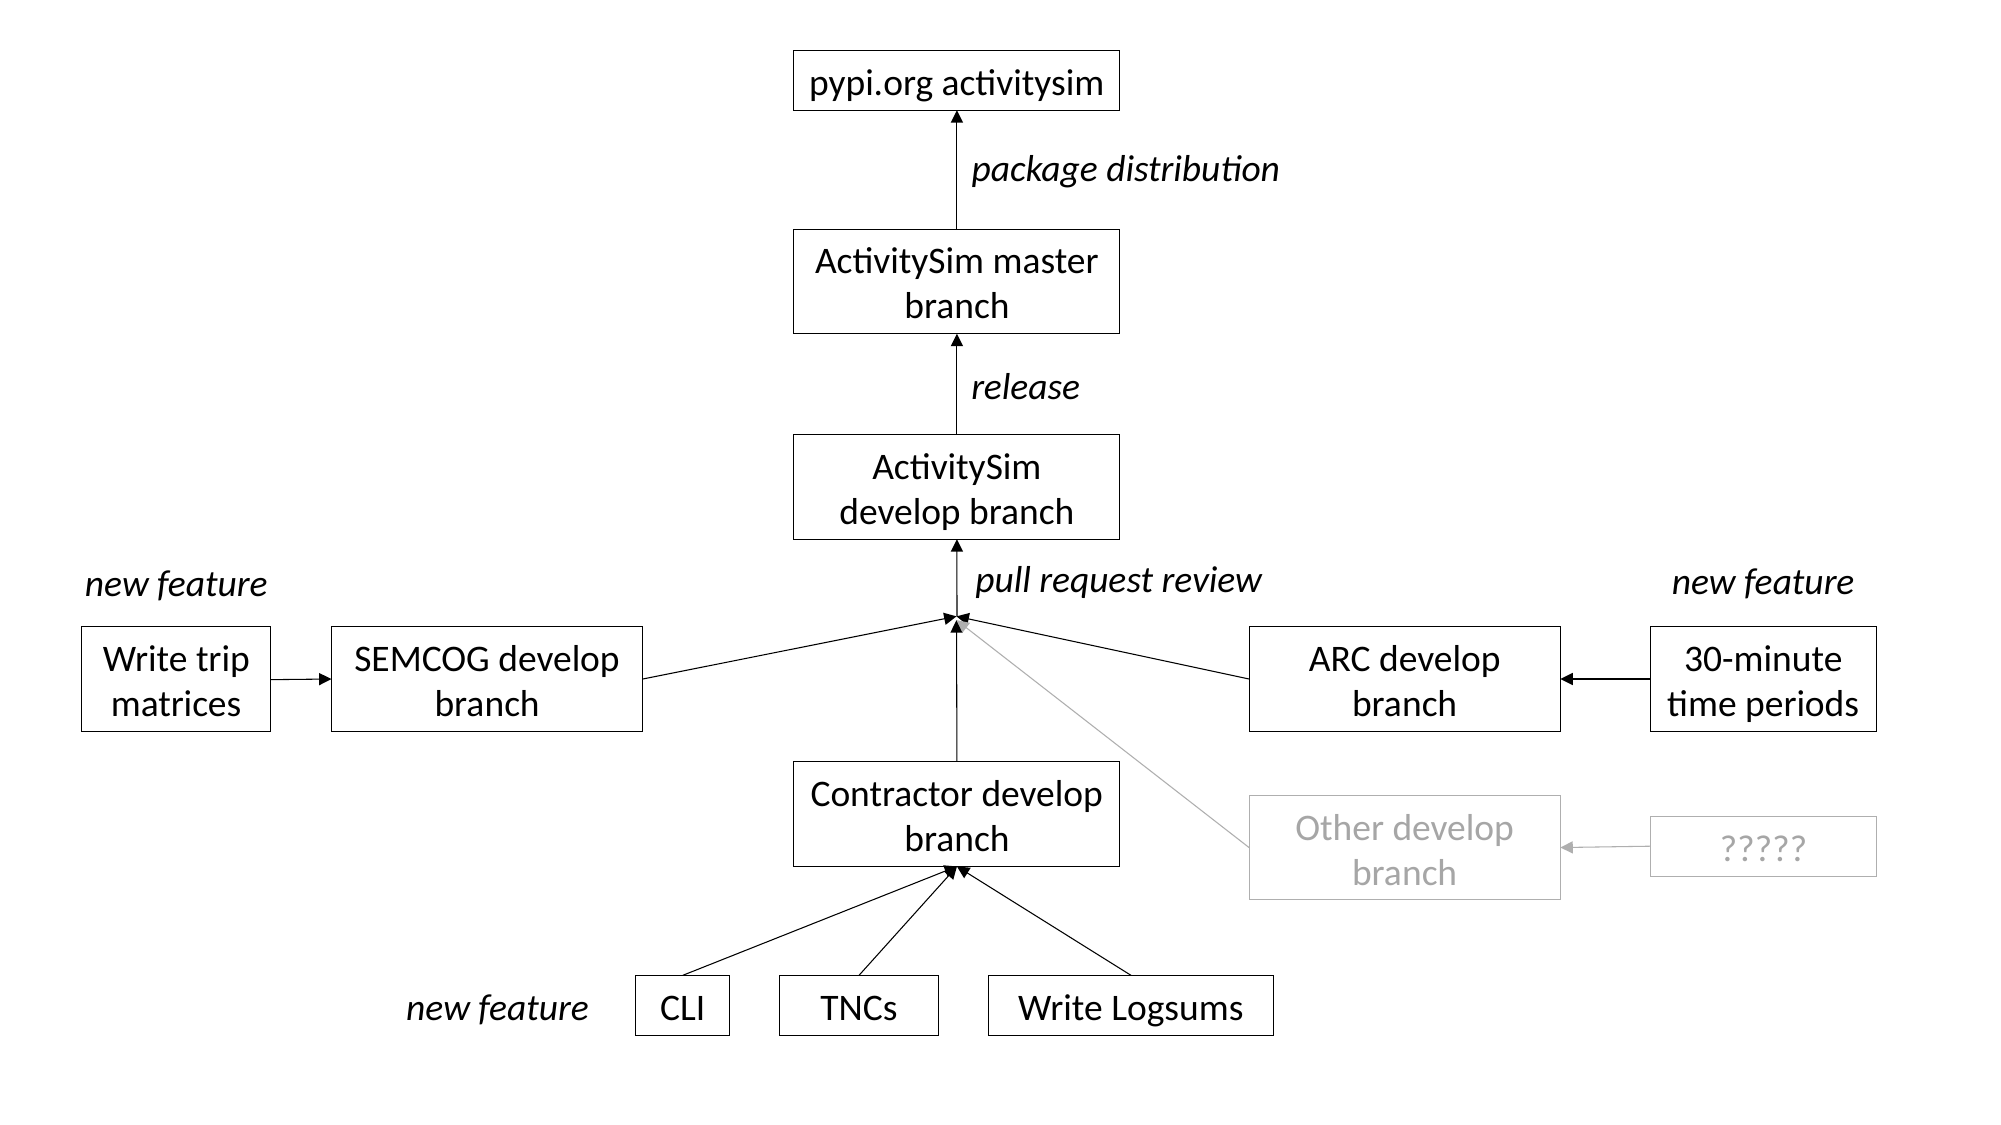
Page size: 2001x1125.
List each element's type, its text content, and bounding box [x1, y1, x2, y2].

text_box pypi.org activitysim [793, 50, 1120, 111]
text_box new feature [55, 551, 297, 612]
text_box package distribution [958, 136, 1315, 196]
text_box new feature [376, 975, 619, 1036]
text_box CLI [635, 975, 730, 1036]
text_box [956, 620, 1250, 849]
text_box release [958, 355, 1296, 415]
text_box pull request review [960, 547, 1300, 608]
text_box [957, 616, 1250, 620]
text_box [956, 867, 1131, 976]
text_box new feature [1642, 549, 1884, 610]
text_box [682, 867, 858, 976]
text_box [858, 867, 956, 976]
text_box 30-minute time periods [1650, 626, 1877, 732]
text_box Write Logsums [988, 975, 1274, 1036]
text_box ????? [1650, 816, 1877, 877]
text_box ARC develop branch [1250, 626, 1561, 732]
text_box Other develop branch [1249, 795, 1561, 900]
text_box ActivitySim master branch [793, 229, 1120, 334]
text_box Write trip matrices [81, 626, 271, 732]
text_box Contractor develop branch [793, 761, 1120, 867]
text_box SEMCOG develop branch [331, 626, 643, 732]
text_box ActivitySim develop branch [793, 434, 1120, 540]
text_box TNCs [779, 976, 939, 1036]
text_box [642, 616, 957, 680]
